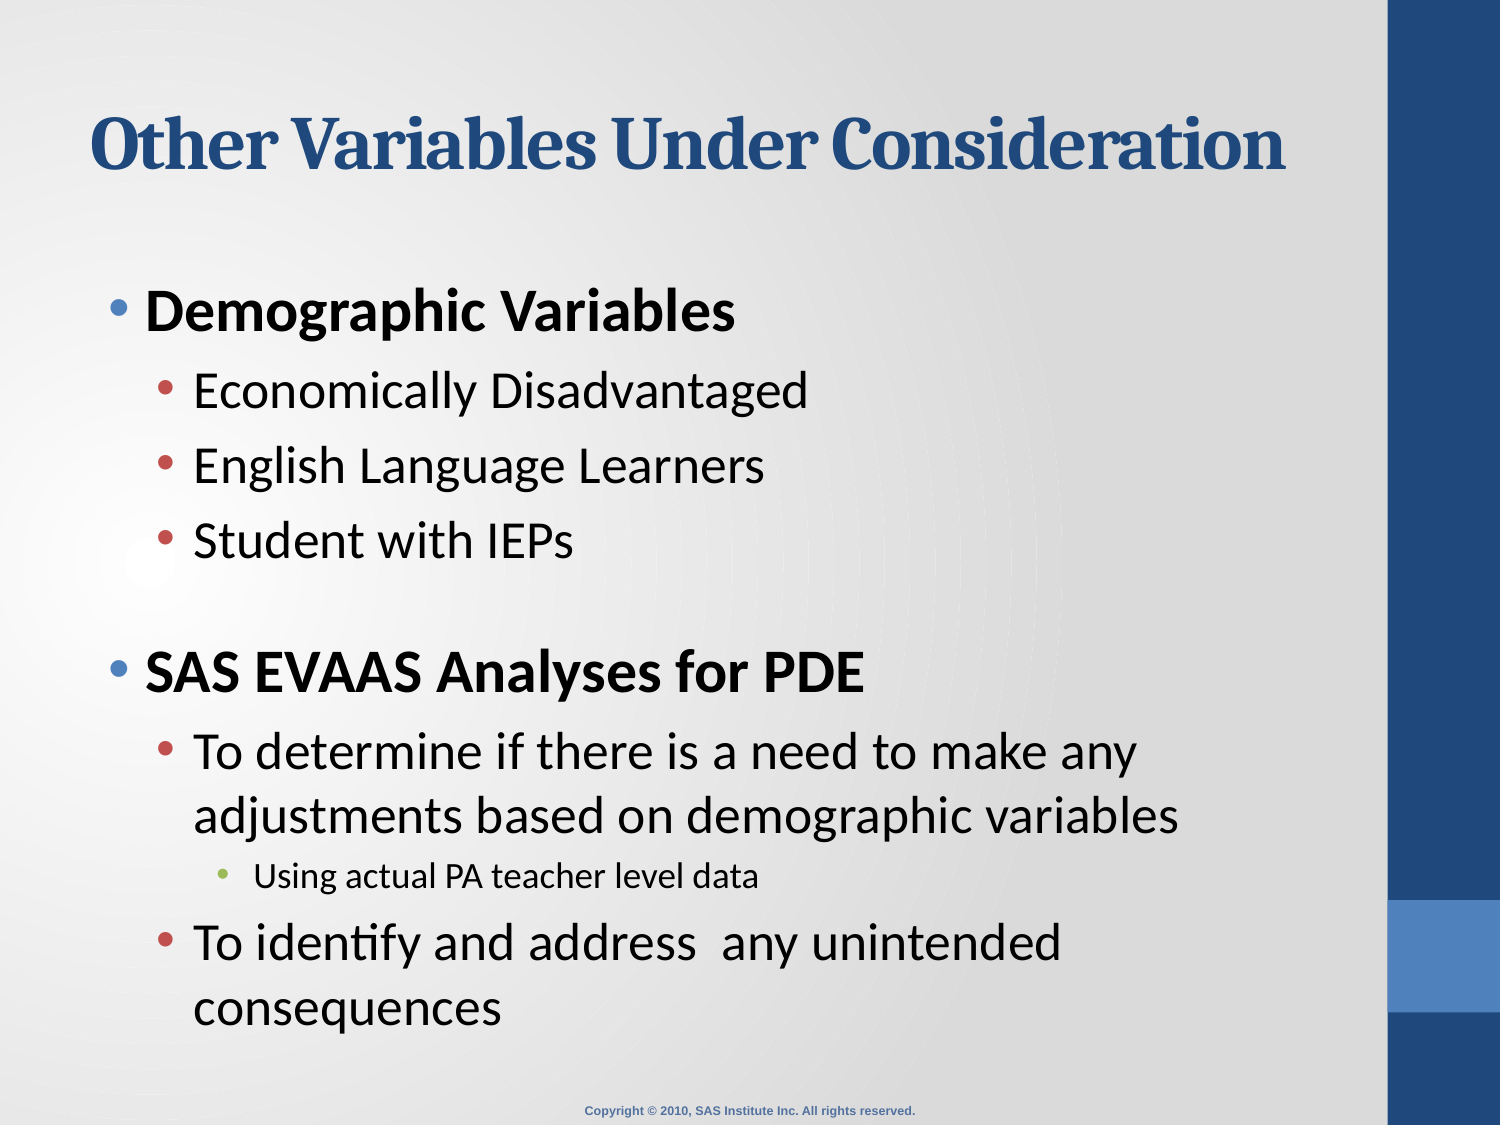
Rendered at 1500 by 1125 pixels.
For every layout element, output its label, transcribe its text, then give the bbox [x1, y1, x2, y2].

title Other Variables Under Consideration [75, 45, 1325, 233]
list Demographic Variables Economically Disadvantaged English Language Learners Student with IEPs SAS EVAAS Analyses for PDE To determine if there is a need to make any adjustments based on demographic variables Using actual PA teacher level data To identify and address any unintended consequences [75, 262, 1325, 1050]
